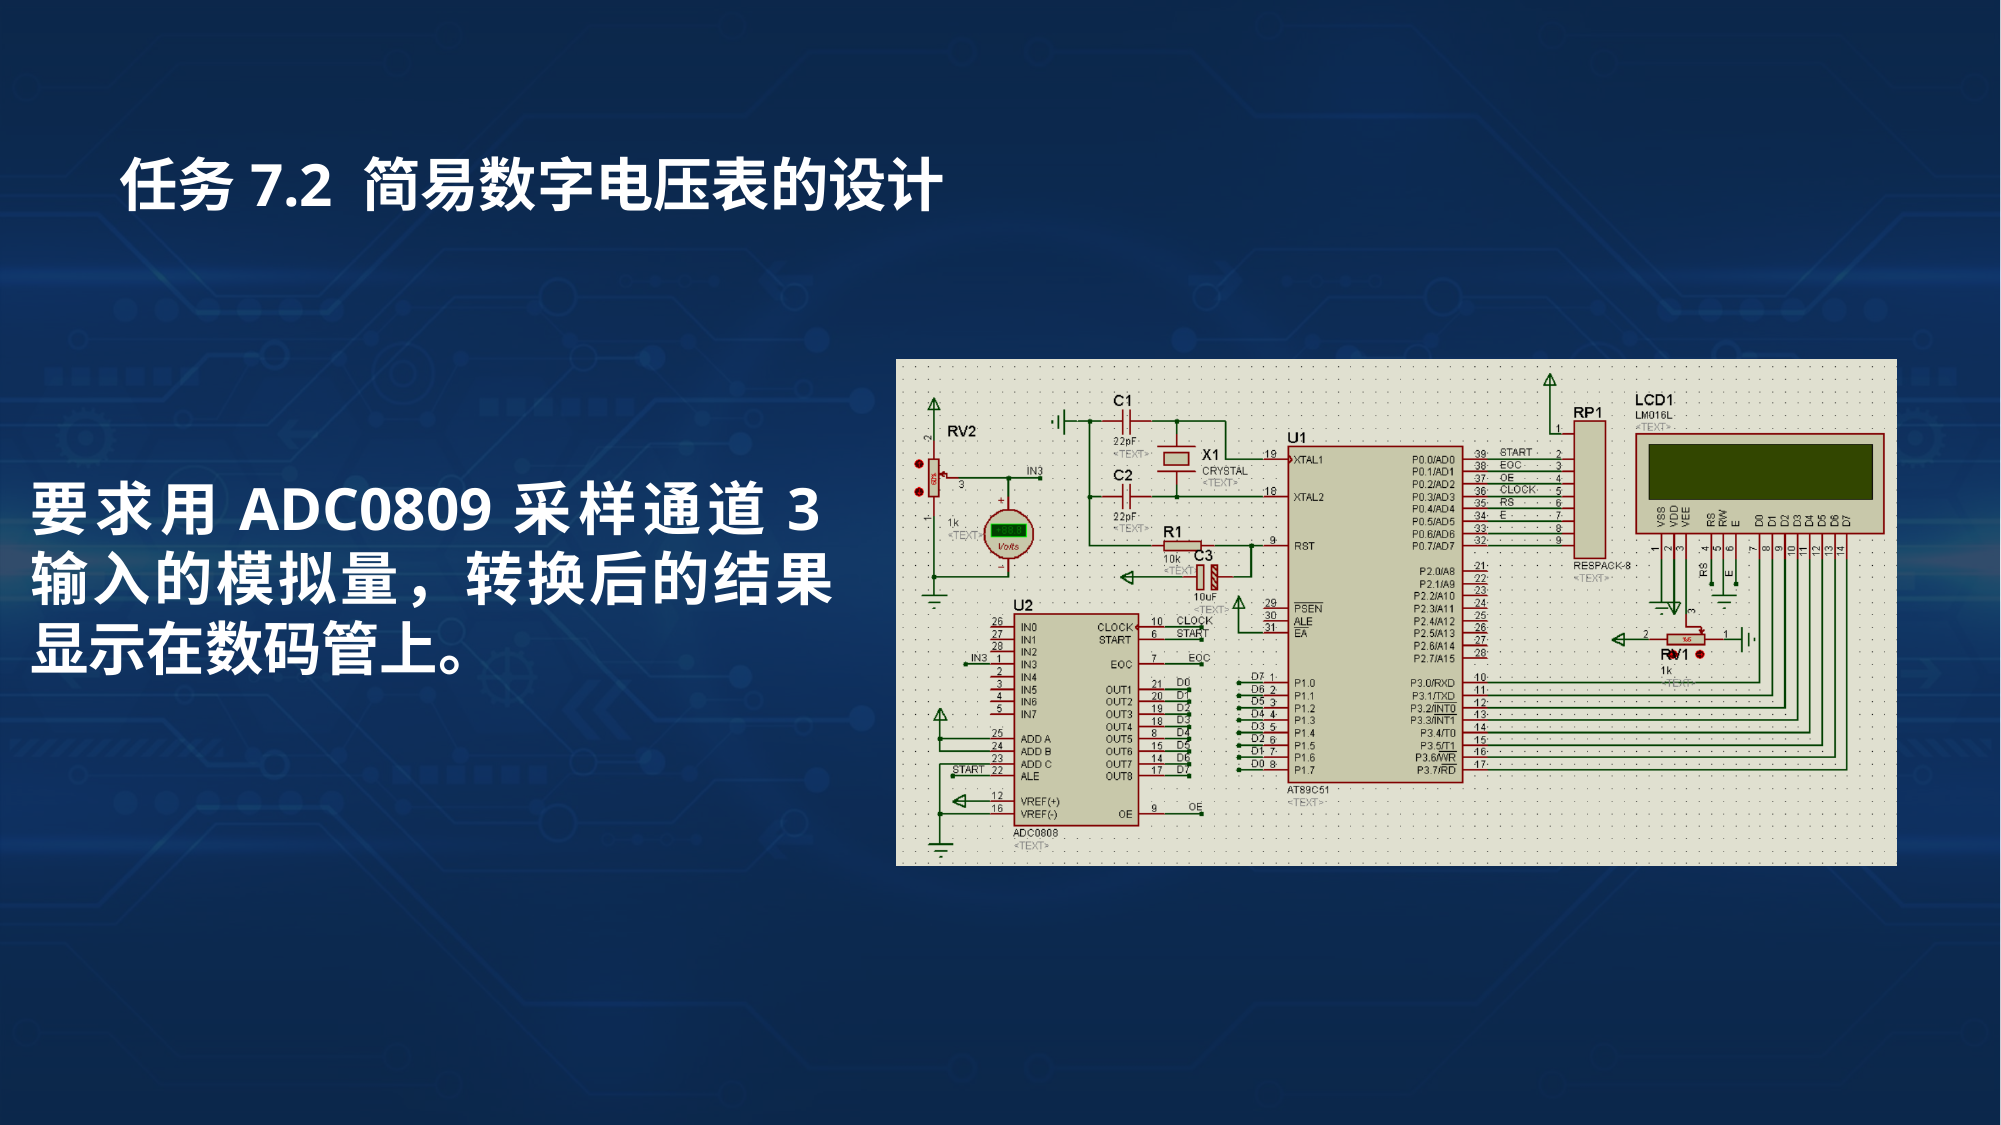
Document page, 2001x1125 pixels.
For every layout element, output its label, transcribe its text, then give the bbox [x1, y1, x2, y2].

text_box 要求用ADC0809采样通道3输入的模拟量，转换后的结果显示在数码管上。 [15, 464, 849, 690]
picture [896, 358, 1897, 867]
text_box 任务7.2 简易数字电压表的设计 [104, 140, 1116, 226]
